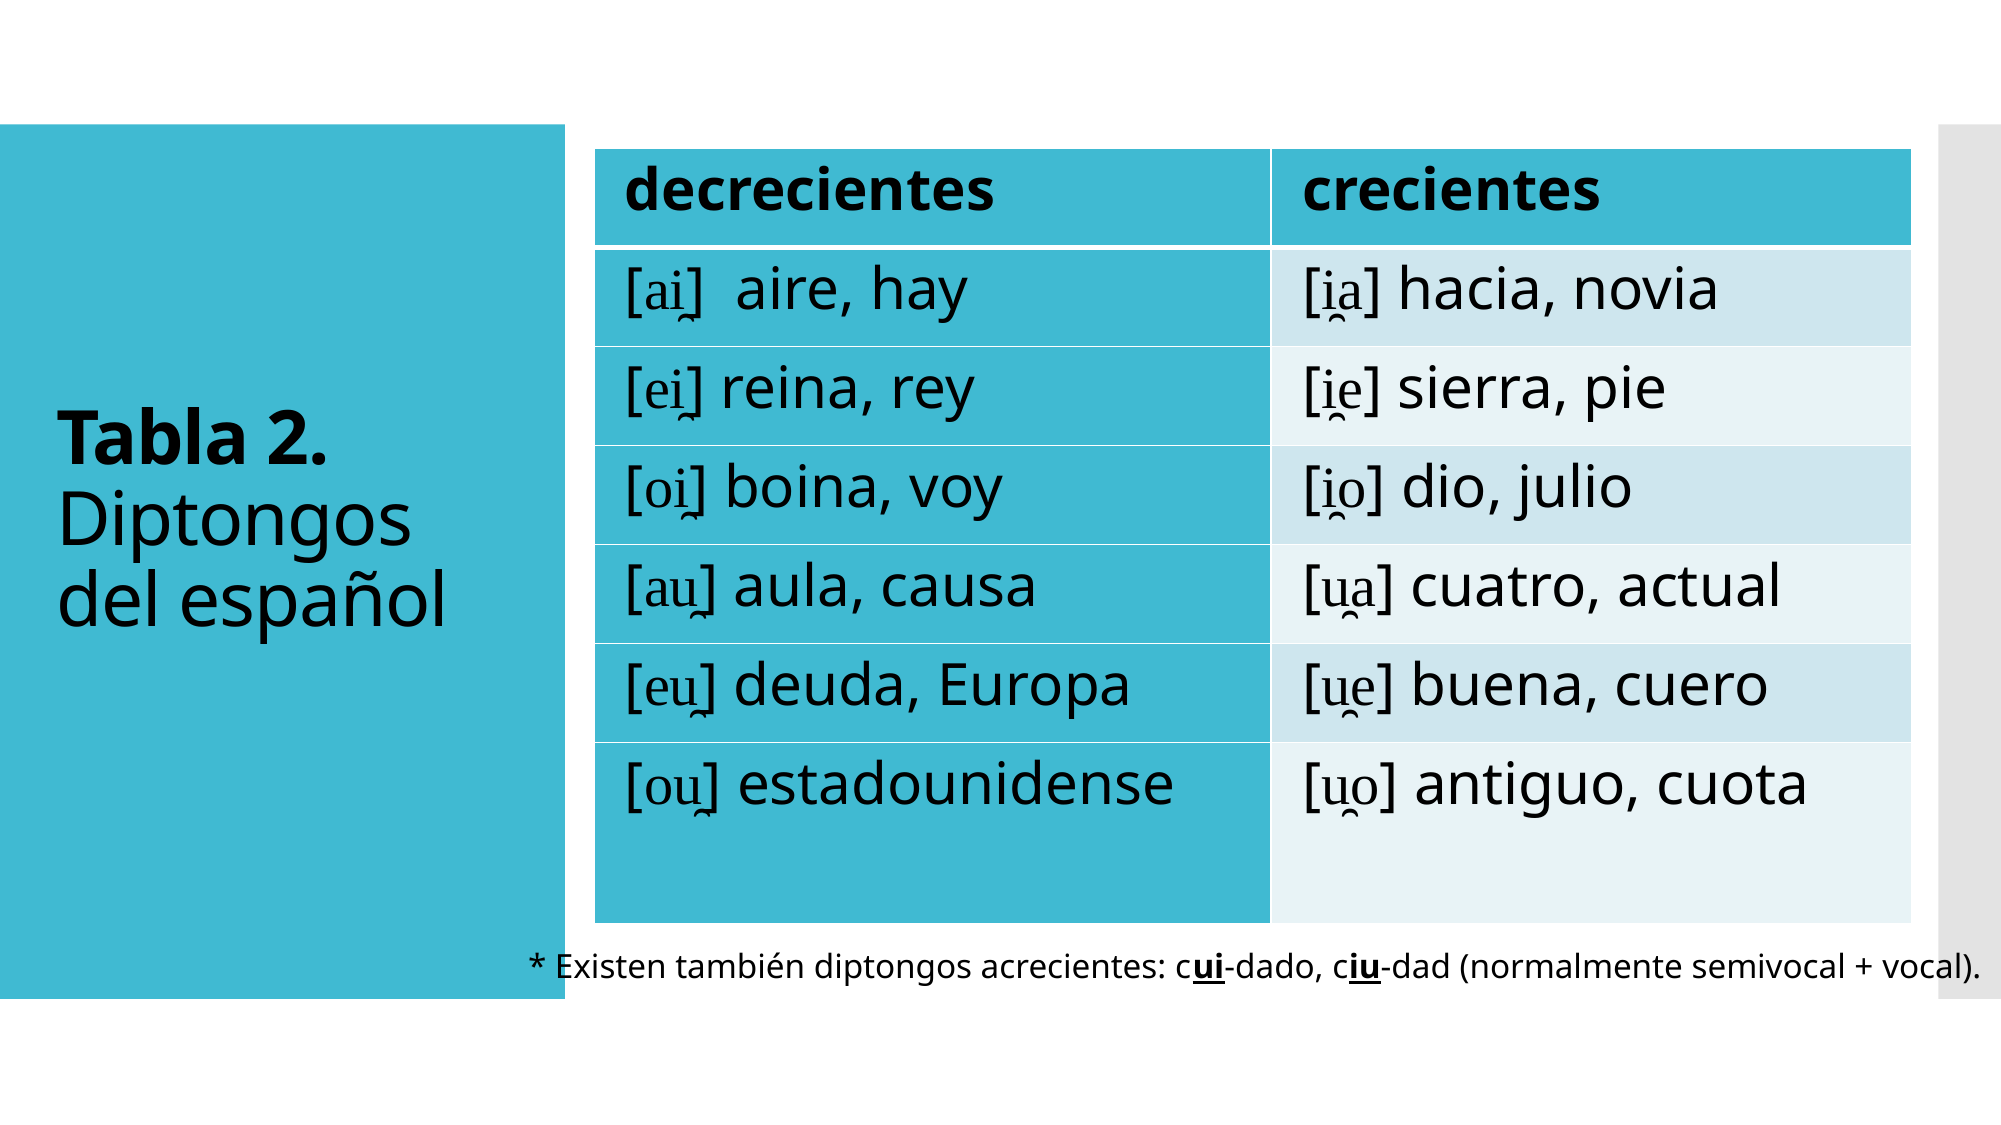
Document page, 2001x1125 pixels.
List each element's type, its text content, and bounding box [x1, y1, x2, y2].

table_cell [u̯o] antiguo, cuota [1272, 743, 1911, 923]
table_cell [ai̯] aire, hay [595, 250, 1270, 346]
table_cell [u̯a] cuatro, actual [1272, 545, 1911, 643]
table_cell [i̯e] sierra, pie [1272, 347, 1911, 445]
title Tabla 2. Diptongos del español [41, 184, 525, 940]
table_cell [ou̯] estadounidense [595, 743, 1270, 923]
table_cell [i̯o] dio, julio [1272, 446, 1911, 544]
table_cell [au̯] aula, causa [595, 545, 1270, 643]
text_box * Existen también diptongos acrecientes: cui-dado, ciu-dad (normalmente semivocal + vocal). [513, 938, 1998, 993]
table_header crecientes [1272, 149, 1911, 245]
table_header decrecientes [595, 149, 1270, 245]
table_cell [u̯e] buena, cuero [1272, 644, 1911, 742]
table_cell [oi̯] boina, voy [595, 446, 1270, 544]
table_cell [i̯a] hacia, novia [1272, 250, 1911, 346]
table_cell [eu̯] deuda, Europa [595, 644, 1270, 742]
table_cell [ei̯] reina, rey [595, 347, 1270, 445]
